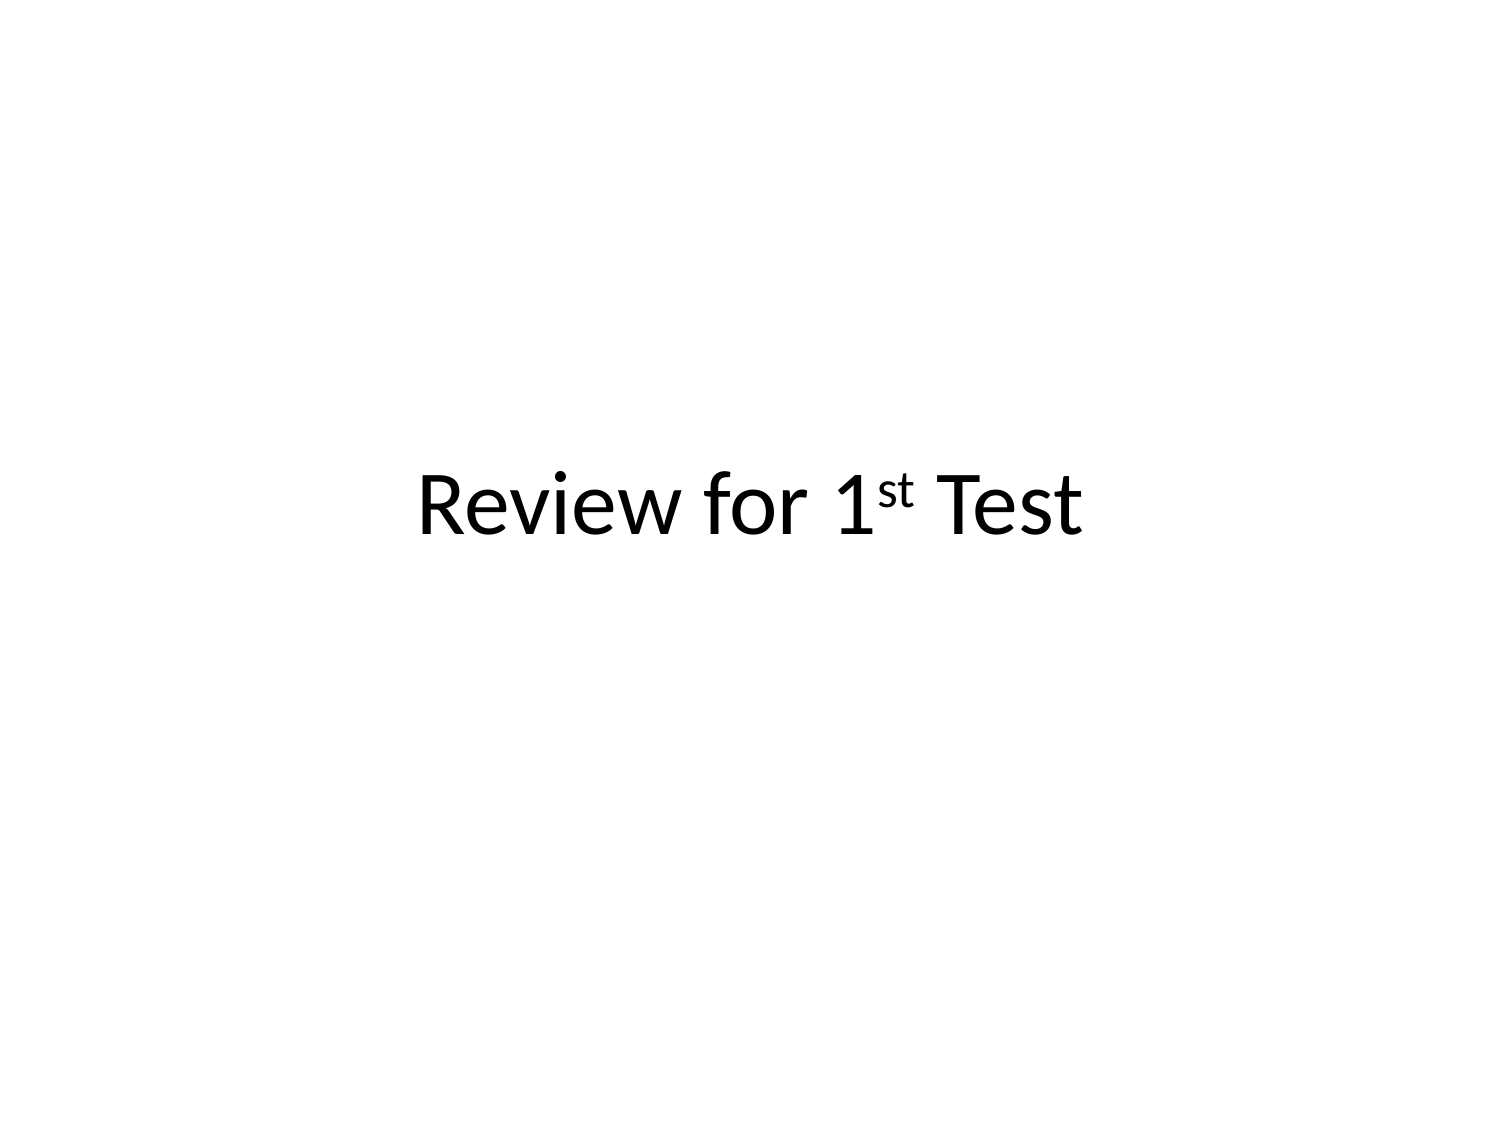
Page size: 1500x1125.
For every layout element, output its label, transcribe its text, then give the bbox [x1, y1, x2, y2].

title Review for 1st Test [75, 124, 1425, 872]
